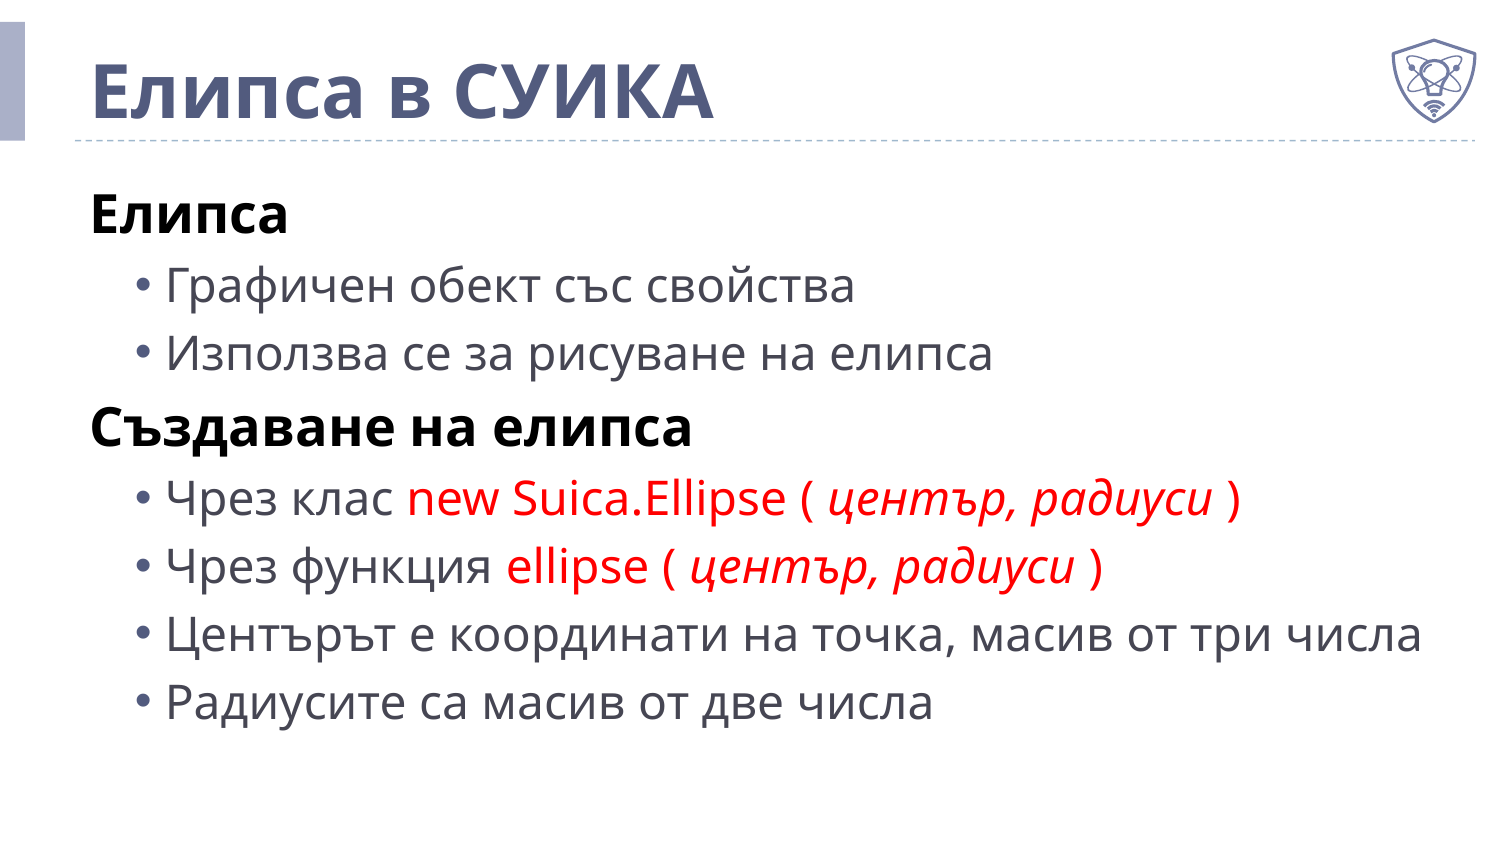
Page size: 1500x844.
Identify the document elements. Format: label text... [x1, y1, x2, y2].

title Елипса в СУИКА [75, 18, 1475, 141]
list Елипса Графичен обект със свойства Използва се за рисуване на елипса Създаване на елипса Чрез клас new Suica.Ellipse ( център, радиуси ) Чрез функция ellipse ( център, радиуси ) Центърът е координати на точка, масив от три числа Радиусите са масив от две числа [75, 171, 1475, 835]
